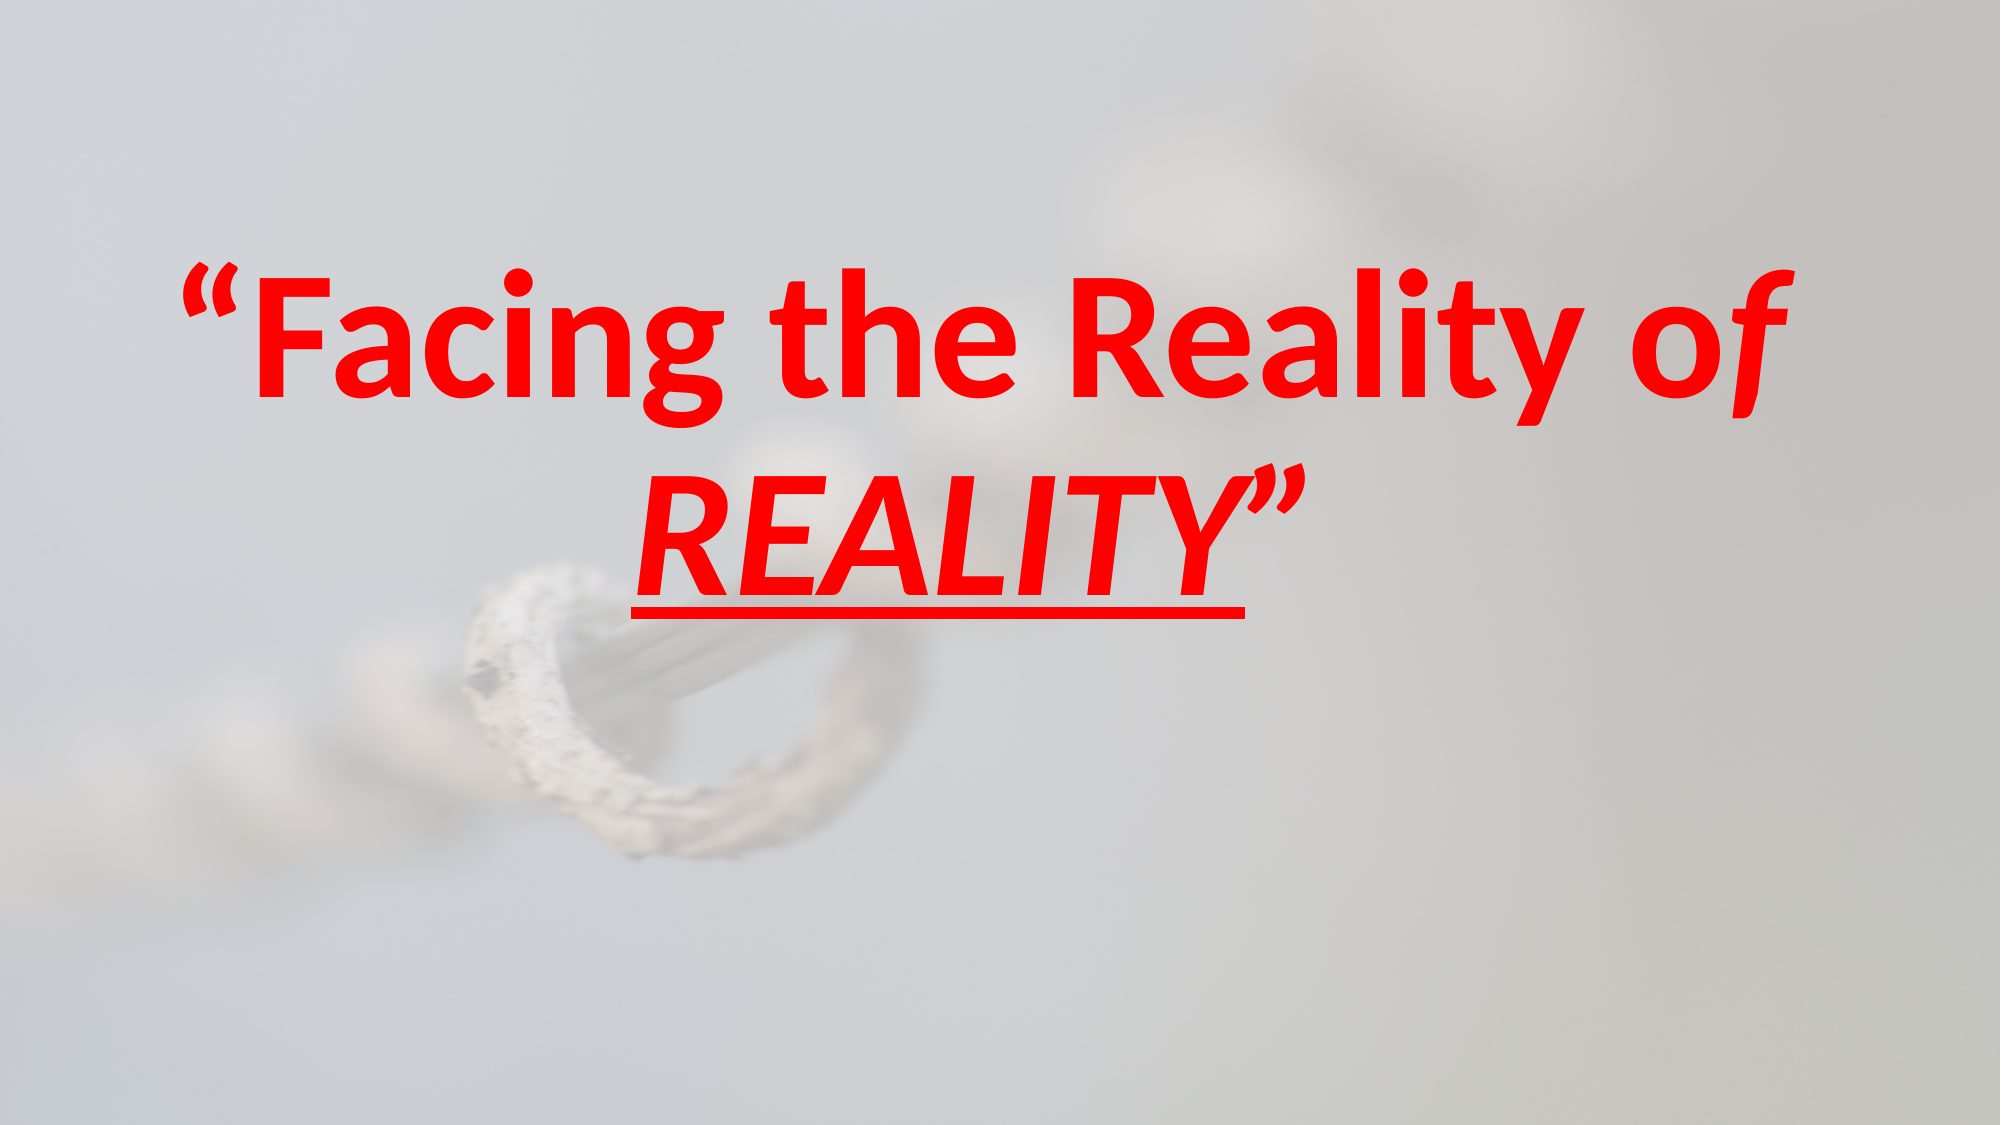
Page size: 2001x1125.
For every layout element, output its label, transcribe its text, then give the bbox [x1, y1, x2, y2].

list “Facing the Reality of REALITY” [115, 231, 1841, 946]
